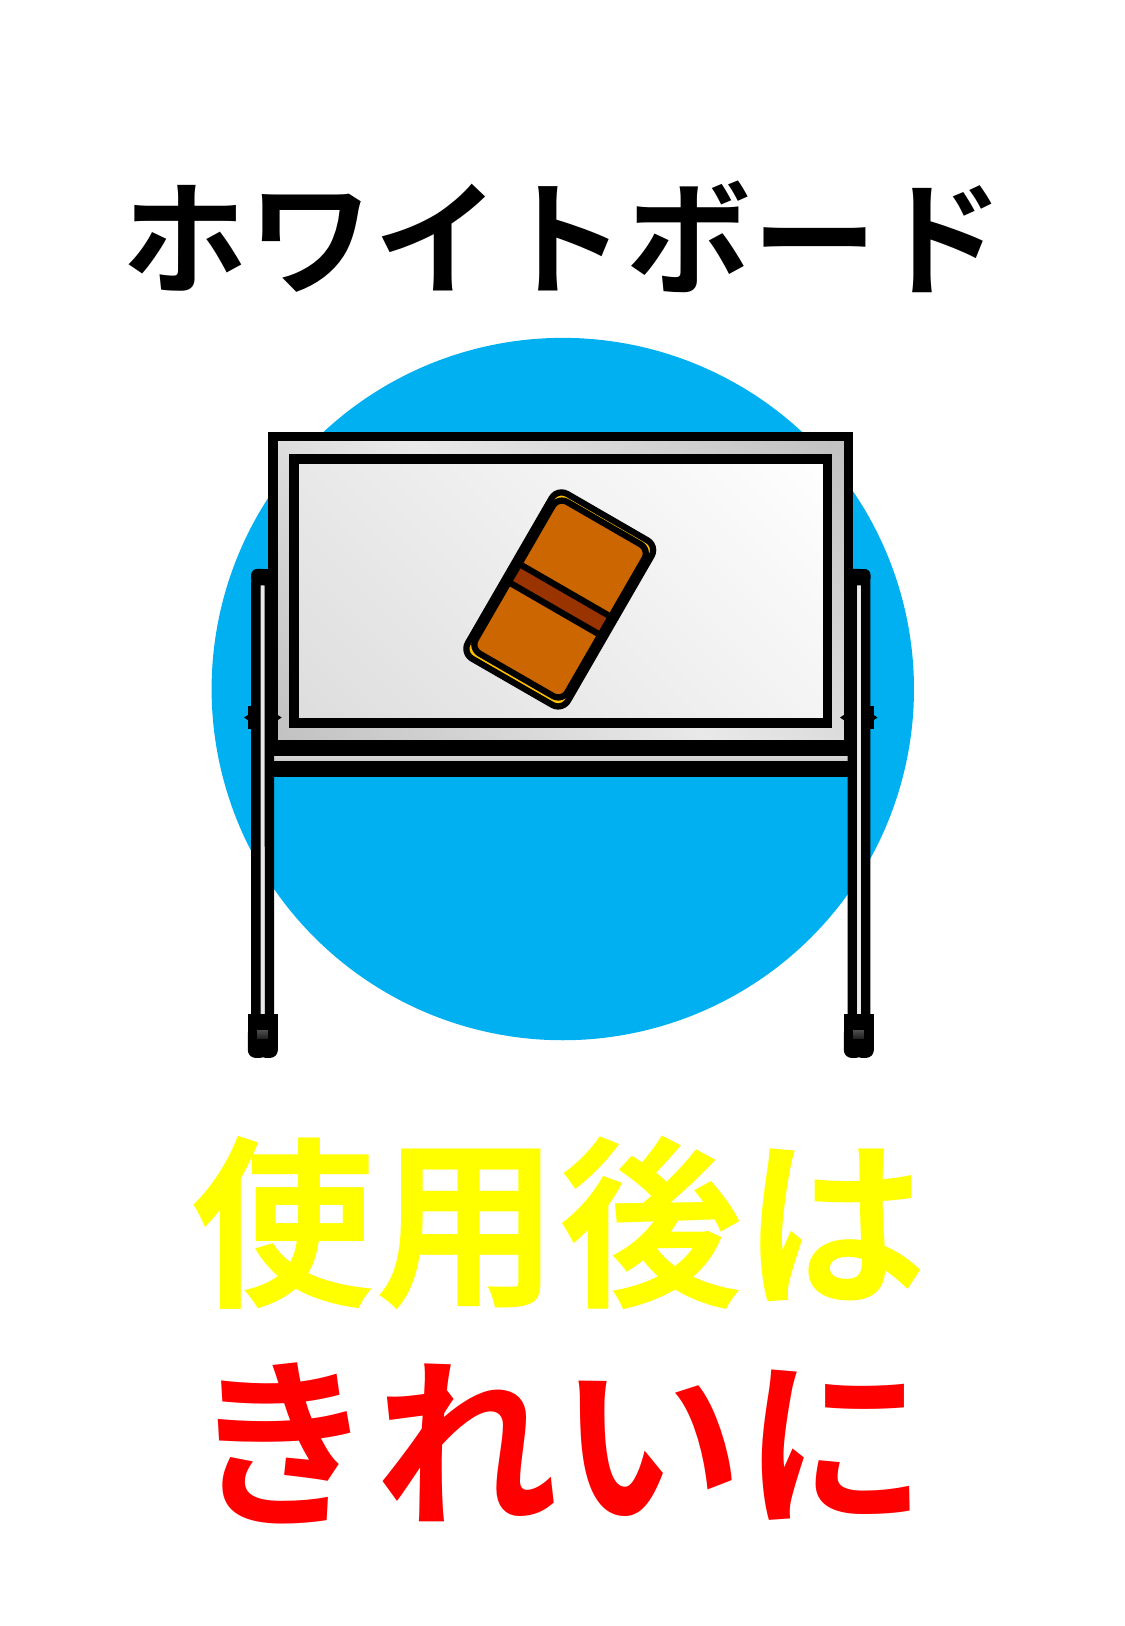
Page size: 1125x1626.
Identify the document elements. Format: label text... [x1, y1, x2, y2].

text_box 使用後は きれいに [37, 1101, 1082, 1557]
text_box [501, 504, 618, 695]
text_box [211, 337, 915, 1054]
text_box ホワイトボード [23, 153, 1104, 318]
